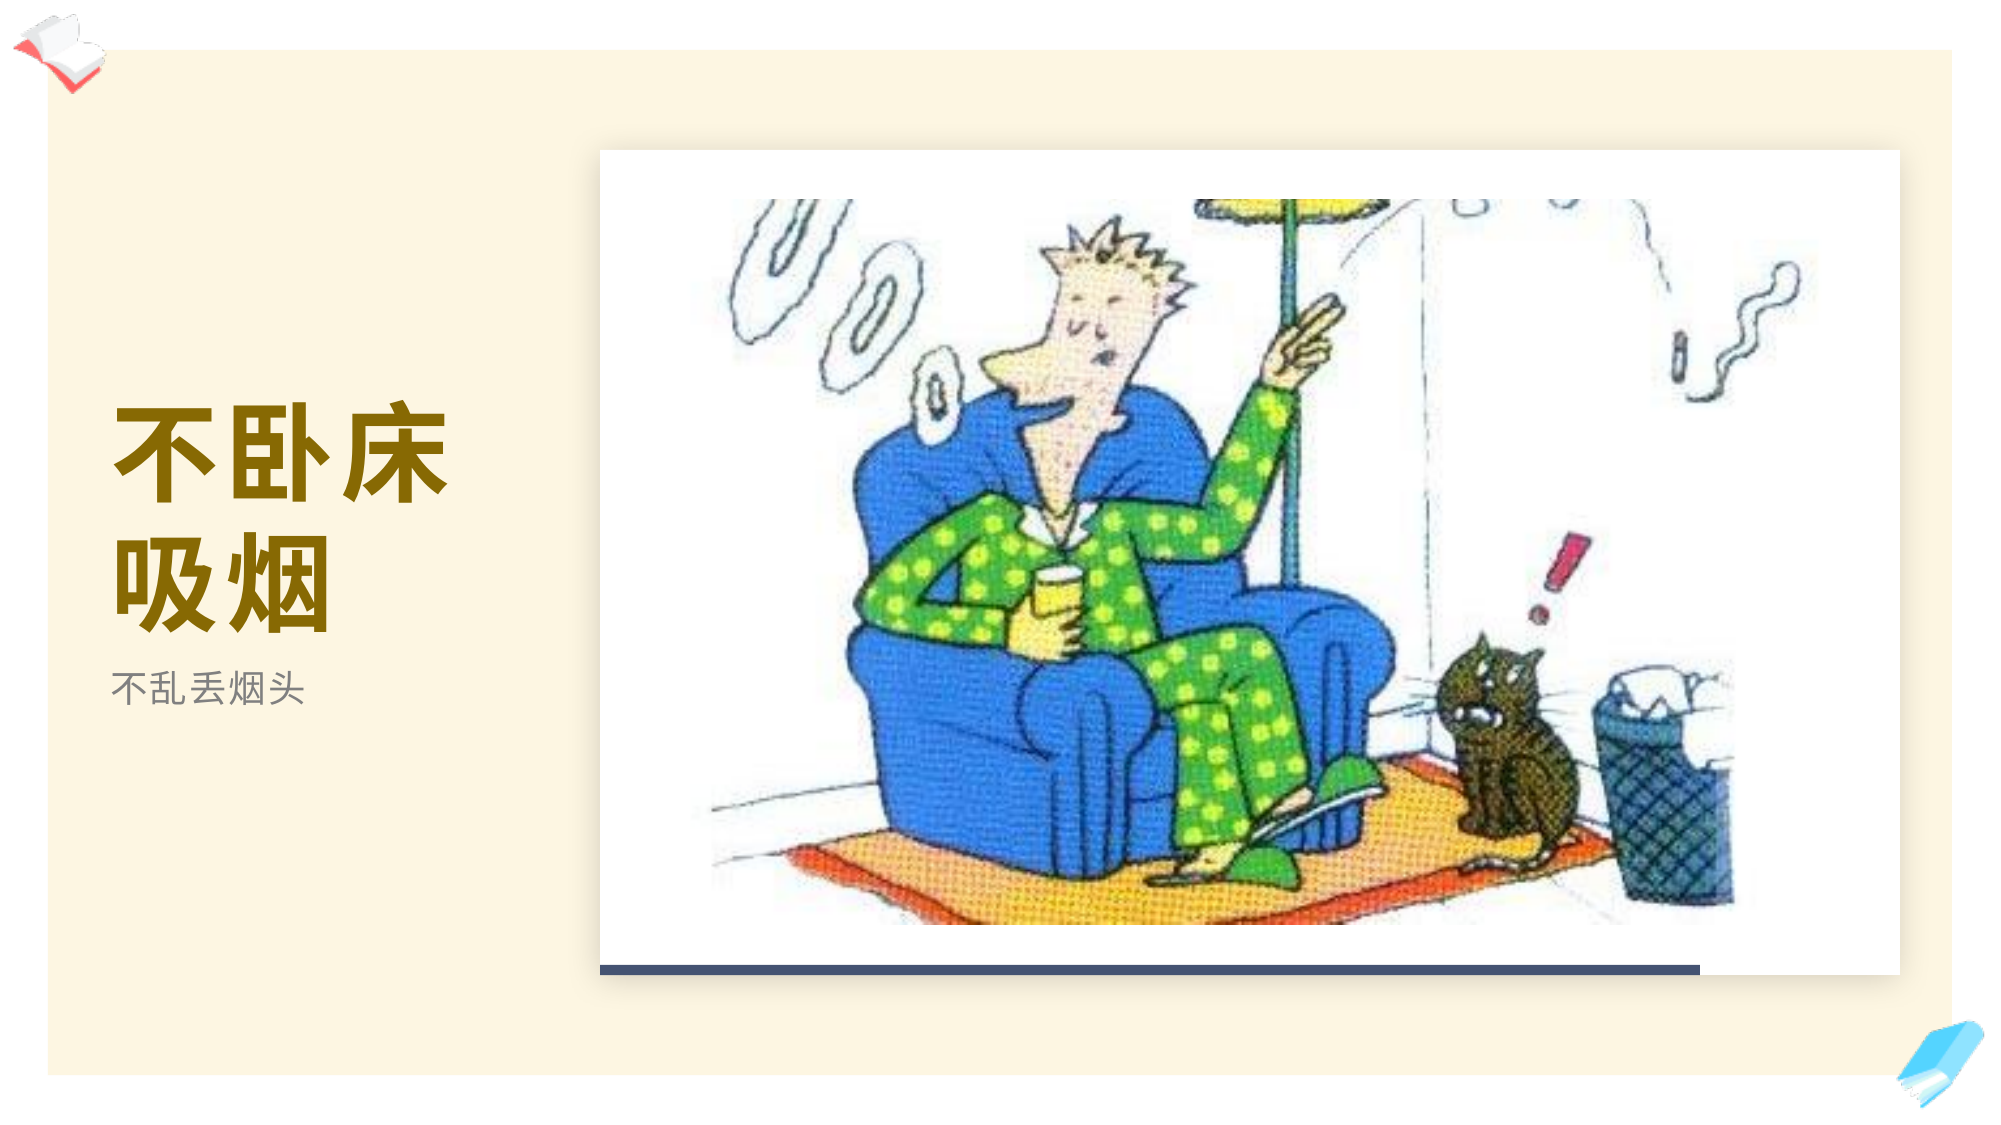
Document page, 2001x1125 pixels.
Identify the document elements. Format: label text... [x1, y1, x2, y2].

text_box 不乱丢烟头 [99, 660, 525, 775]
picture [0, 0, 119, 108]
text_box [599, 964, 1701, 976]
text_box 不卧床吸烟 [99, 350, 525, 650]
picture [1881, 1003, 2000, 1125]
picture [649, 199, 1850, 925]
text_box [47, 49, 1953, 1076]
text_box [599, 149, 1901, 976]
